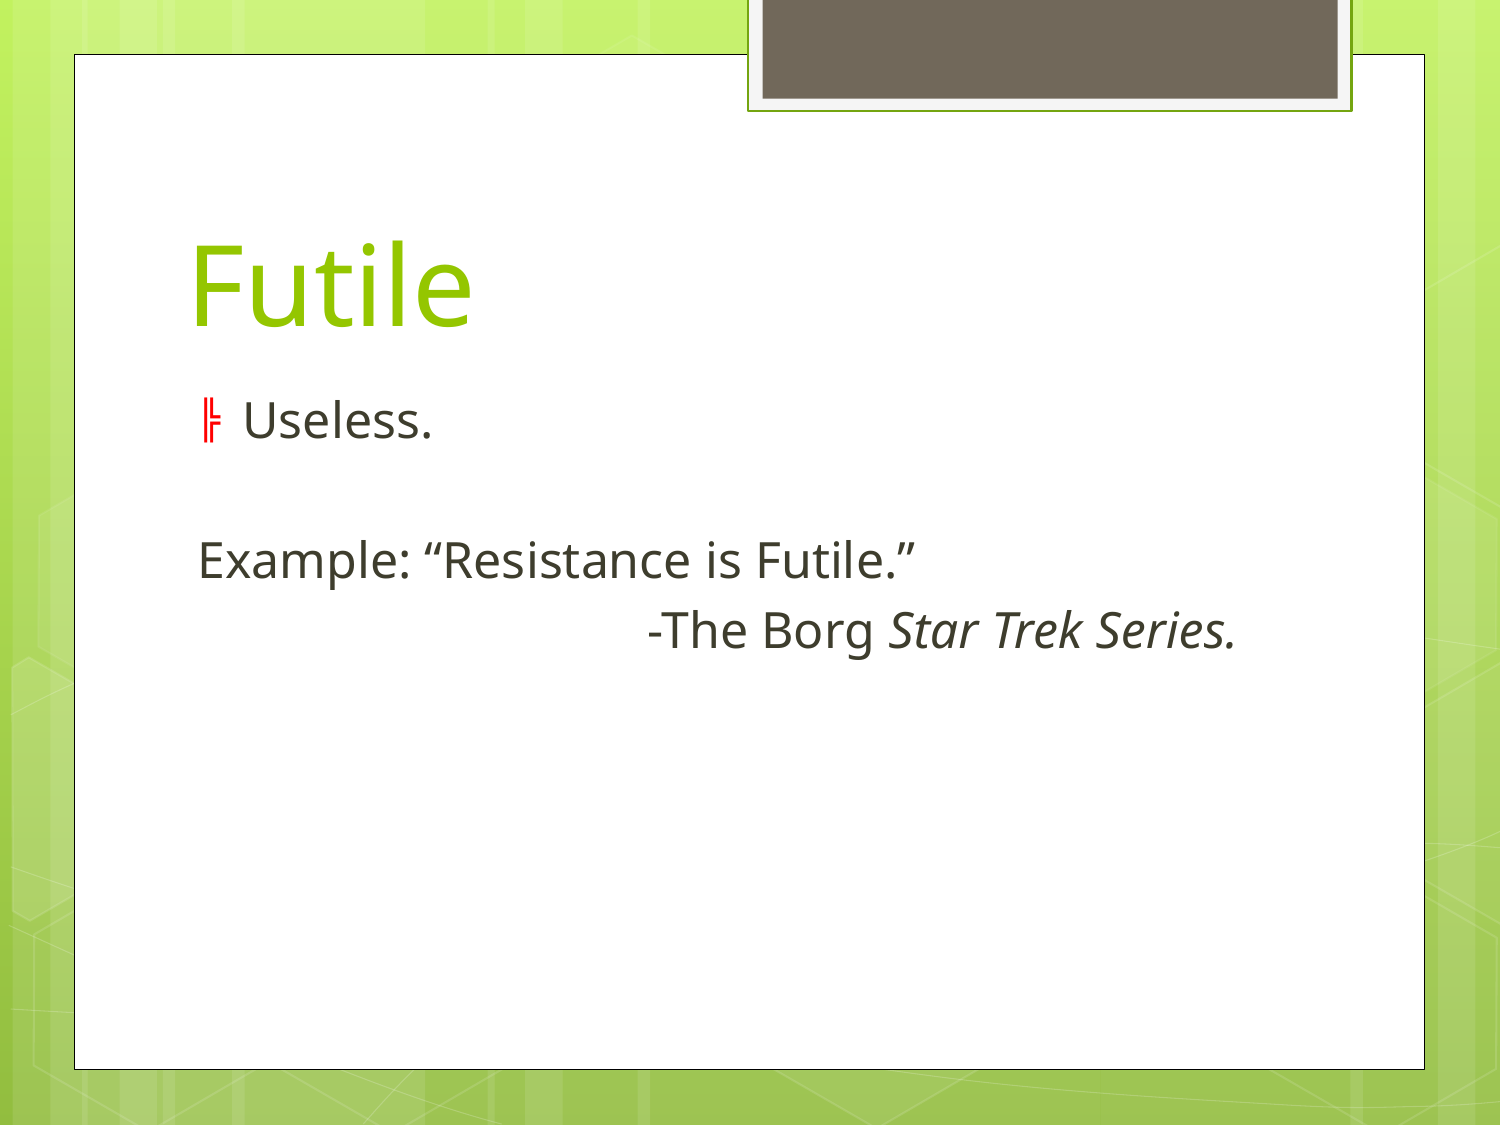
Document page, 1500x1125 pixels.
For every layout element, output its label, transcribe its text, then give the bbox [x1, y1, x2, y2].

title Futile [171, 168, 1324, 357]
list Useless. Example: “Resistance is Futile.” -The Borg Star Trek Series. [171, 381, 1283, 957]
